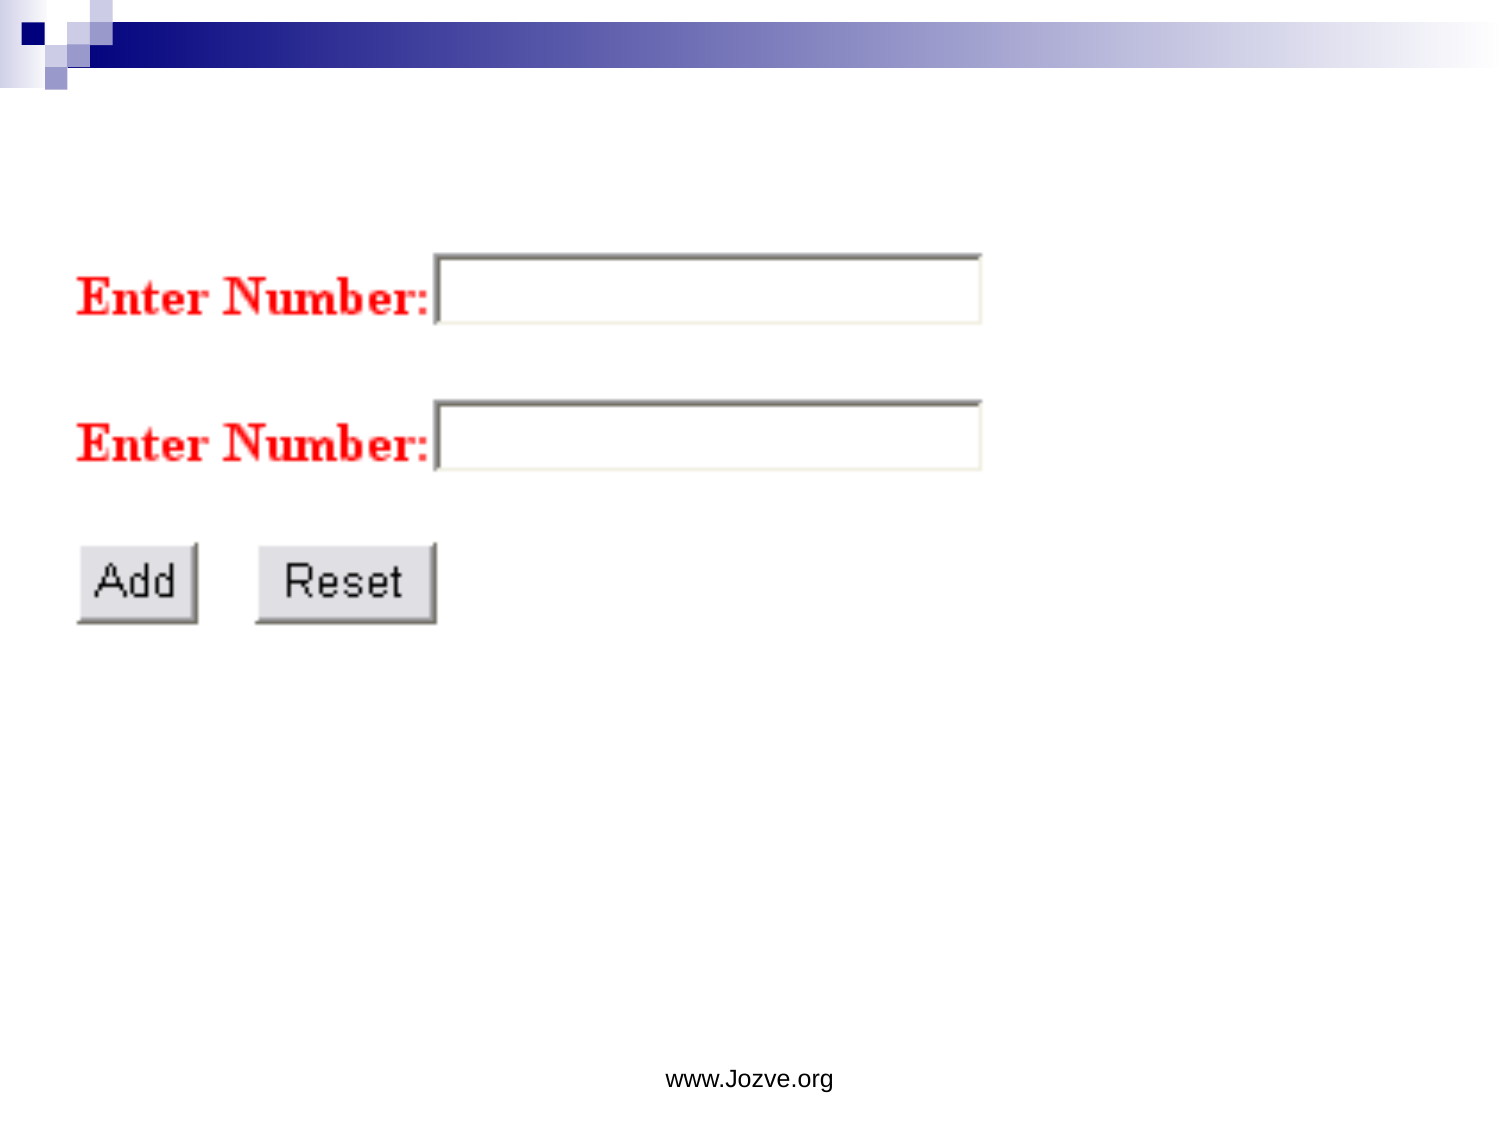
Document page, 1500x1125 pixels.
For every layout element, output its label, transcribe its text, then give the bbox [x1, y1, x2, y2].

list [64, 125, 1330, 1024]
footer www.Jozve.org [512, 1032, 988, 1101]
